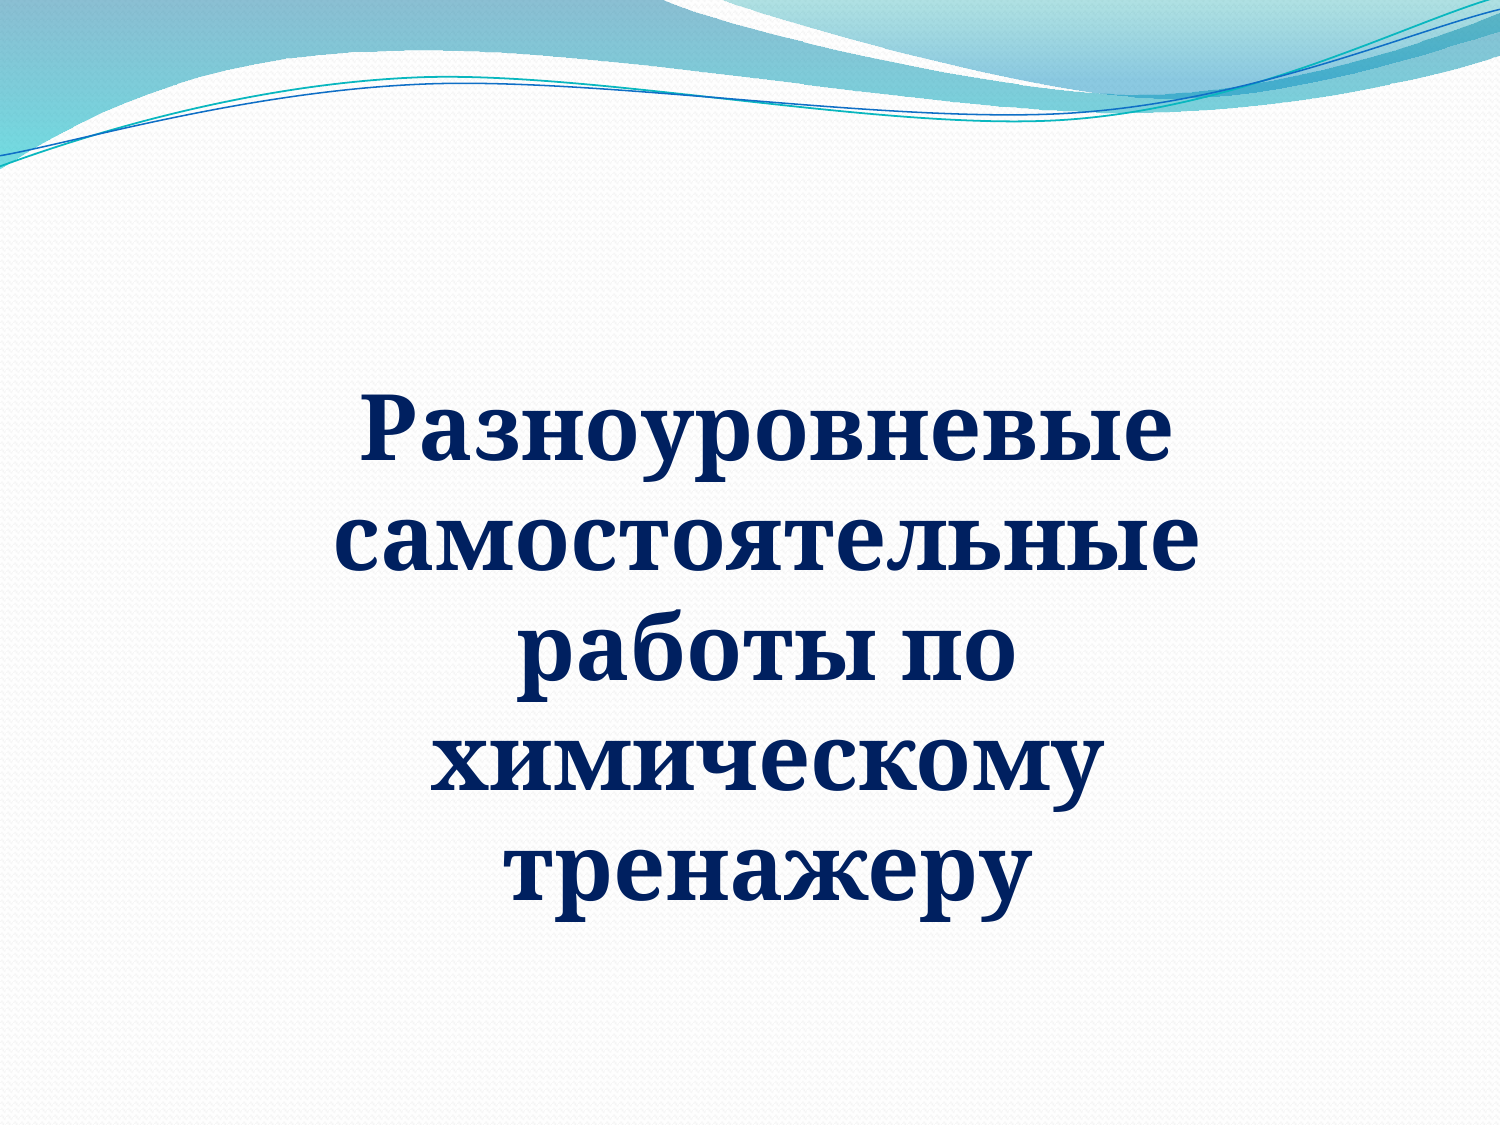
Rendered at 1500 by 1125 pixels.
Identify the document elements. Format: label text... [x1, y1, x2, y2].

text_box Разноуровневые самостоятельные работы по химическому тренажеру [206, 361, 1329, 927]
